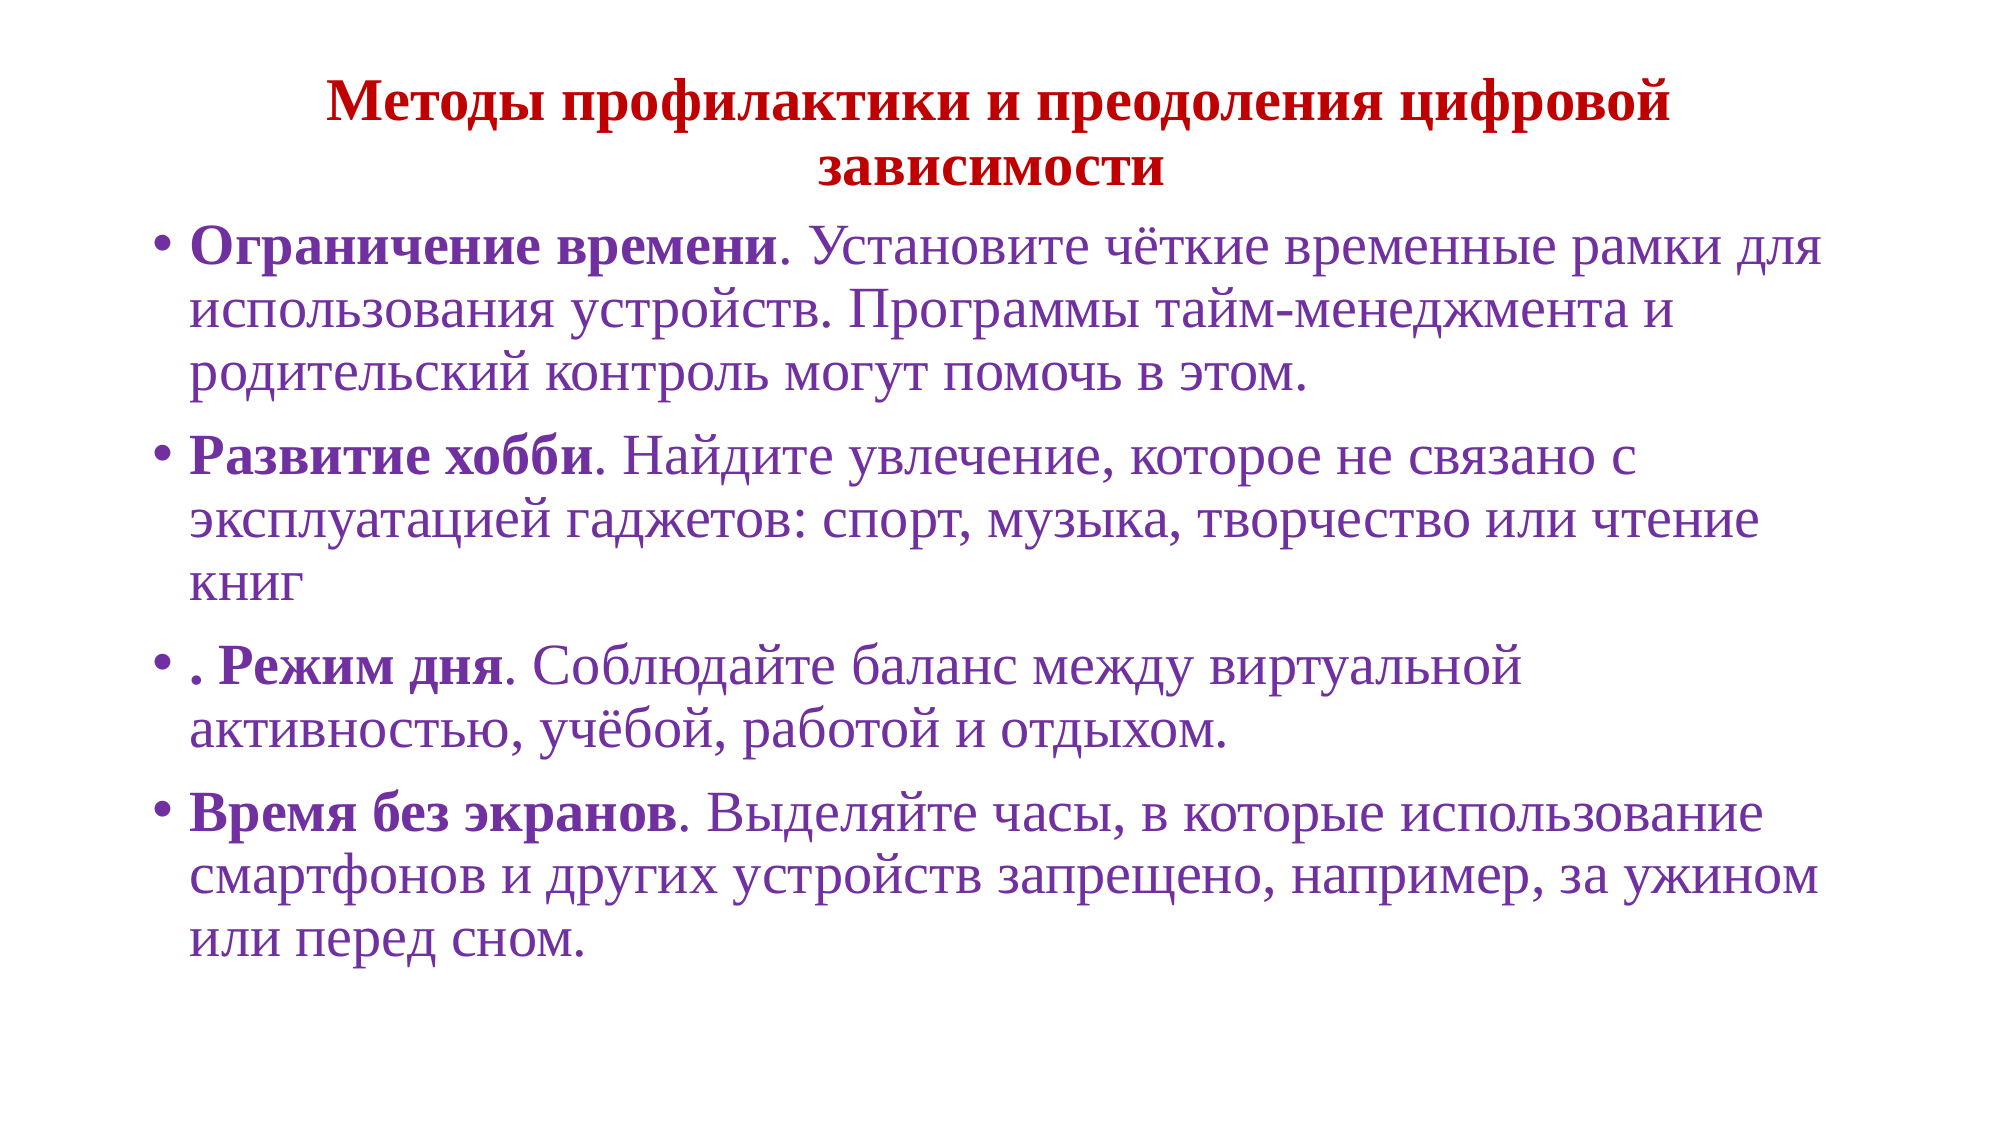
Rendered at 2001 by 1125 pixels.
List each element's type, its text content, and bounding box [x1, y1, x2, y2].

title Методы профилактики и преодоления цифровой зависимости [137, 59, 1863, 206]
list Ограничение времени. Установите чёткие временные рамки для использования устройств. Программы тайм-менеджмента и родительский контроль могут помочь в этом. Развитие хобби. Найдите увлечение, которое не связано с эксплуатацией гаджетов: спорт, музыка, творчество или чтение книг . Режим дня. Соблюдайте баланс между виртуальной активностью, учёбой, работой и отдыхом. Время без экранов. Выделяйте часы, в которые использование смартфонов и других устройств запрещено, например, за ужином или перед сном. [137, 206, 1863, 1014]
